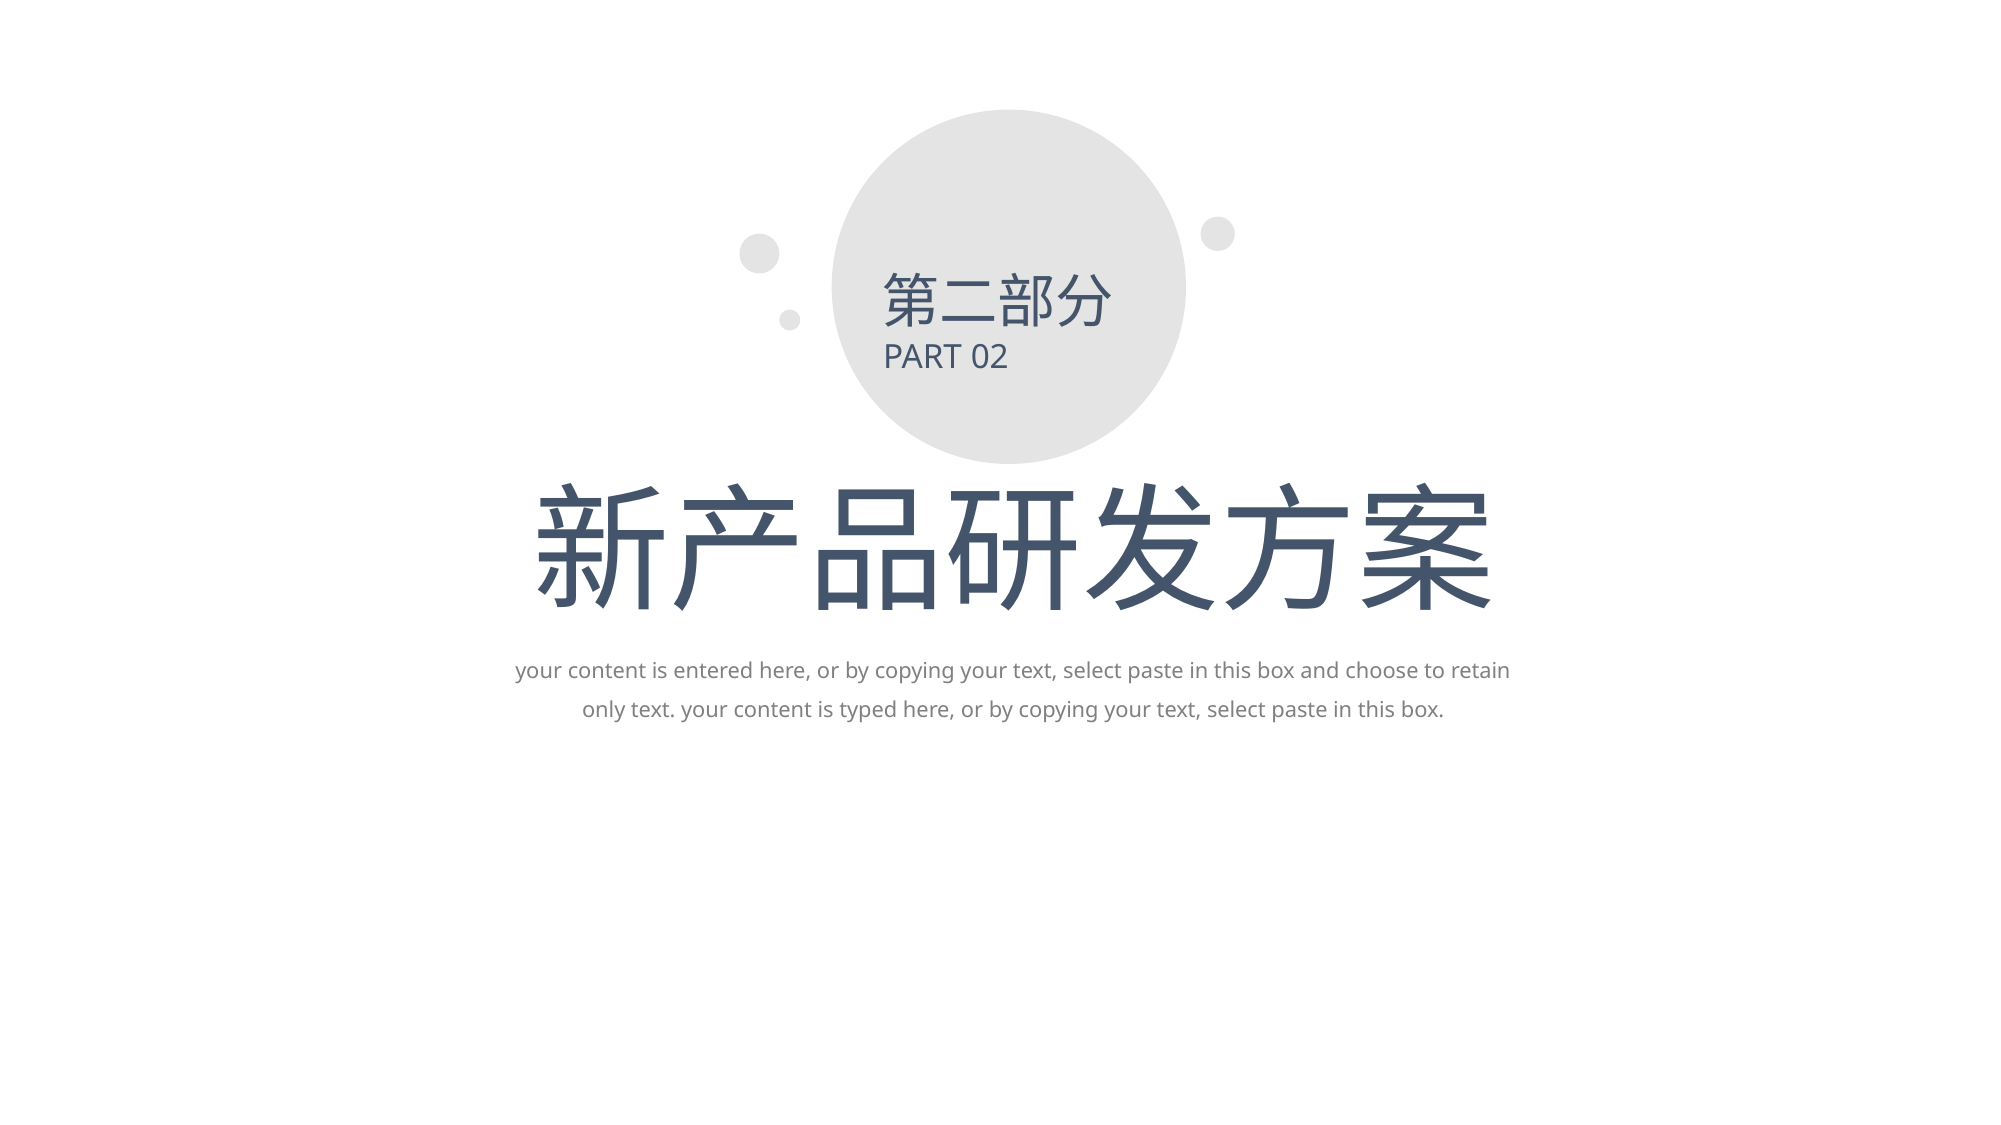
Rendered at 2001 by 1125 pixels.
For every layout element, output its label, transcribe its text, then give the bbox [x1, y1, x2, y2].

text_box PART 02 [868, 327, 1160, 383]
text_box your content is entered here, or by copying your text, select paste in this box and choose to retain only text. your content is typed here, or by copying your text, select paste in this box. [483, 636, 1545, 730]
text_box [1199, 215, 1236, 253]
text_box [738, 232, 781, 275]
text_box [778, 308, 802, 332]
text_box [830, 108, 1188, 454]
text_box 第二部分 [866, 256, 1162, 342]
text_box 新产品研发方案 [517, 454, 1510, 635]
